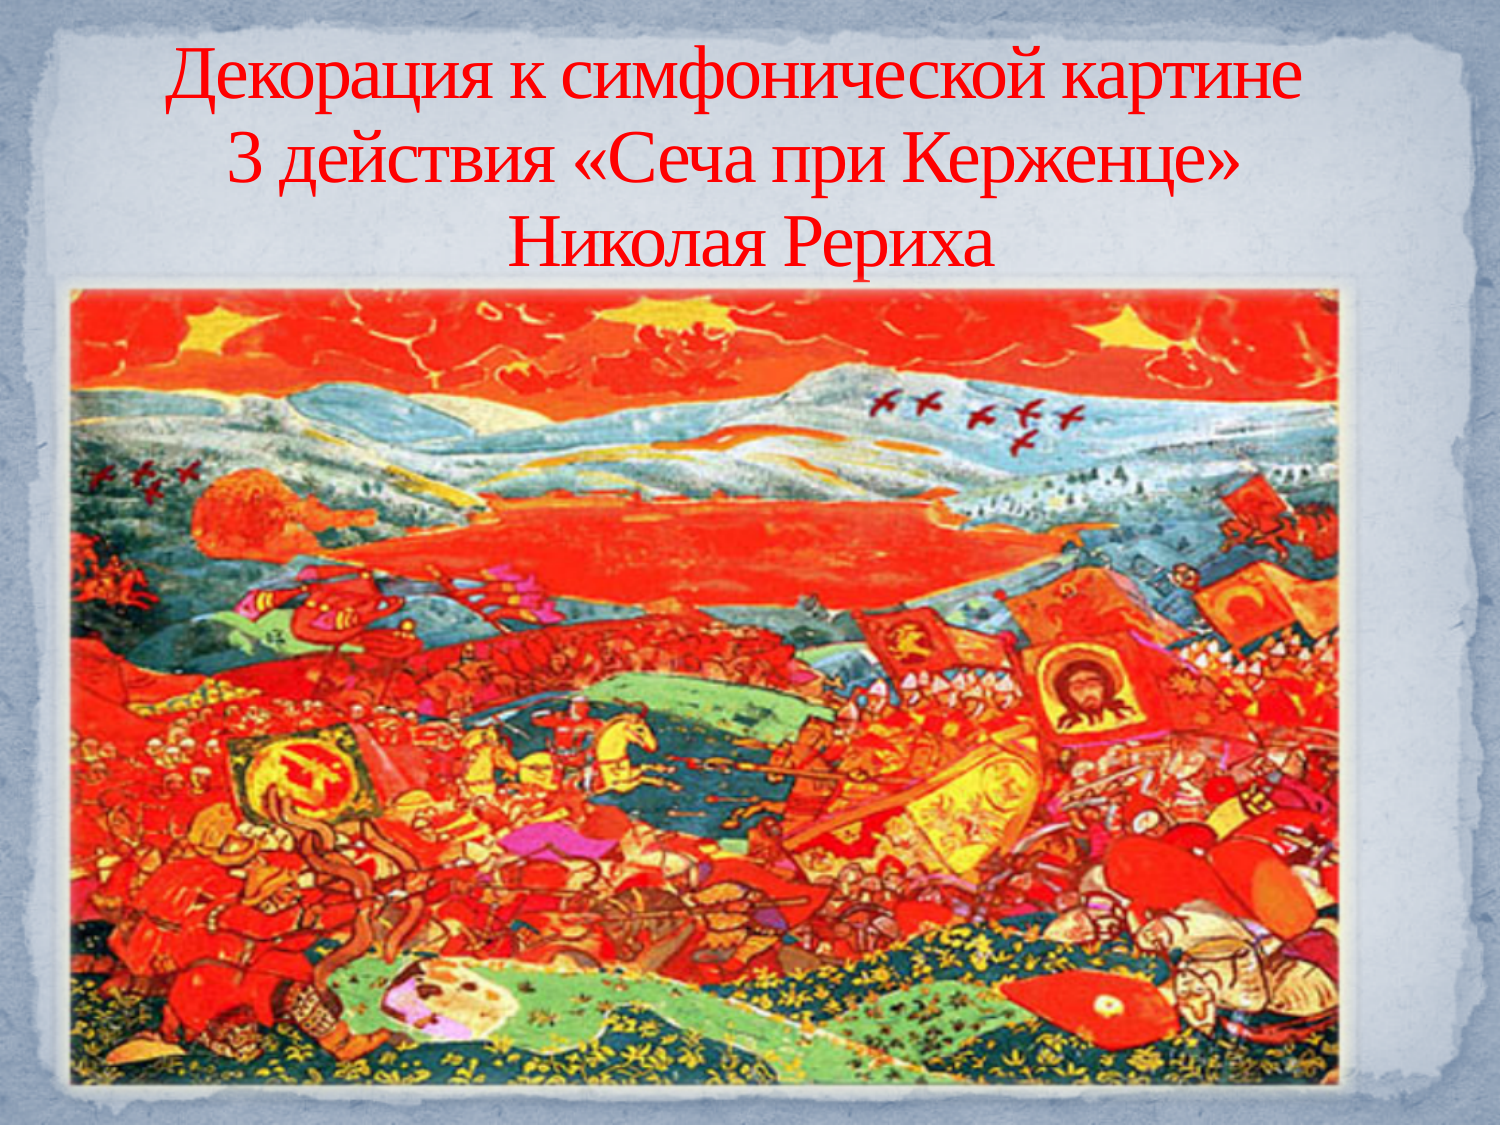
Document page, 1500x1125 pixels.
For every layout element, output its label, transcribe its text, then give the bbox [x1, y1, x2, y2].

title Декорация к симфонической картине 3 действия «Сеча при Керженце» Николая Рериха [76, 19, 1427, 291]
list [52, 273, 1364, 1102]
